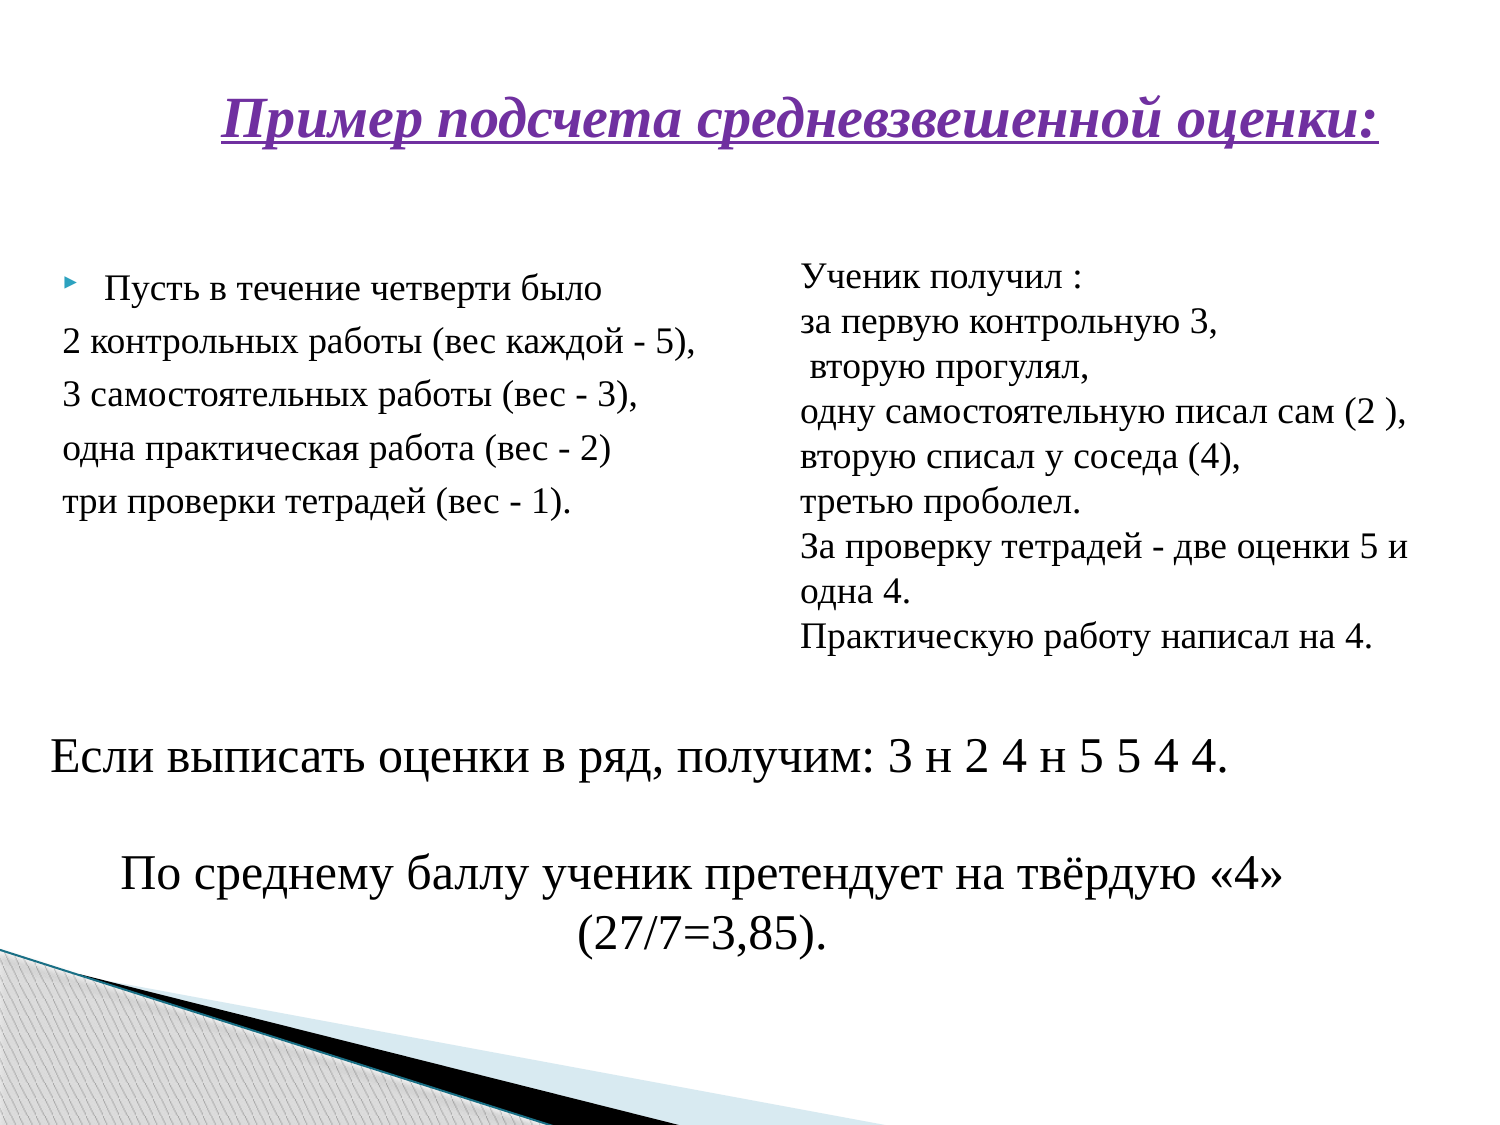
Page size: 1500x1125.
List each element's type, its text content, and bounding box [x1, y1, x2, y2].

title Пример подсчета средневзвешенной оценки: [206, 113, 1500, 185]
text_box Если выписать оценки в ряд, получим: 3 н 2 4 н 5 5 4 4. [35, 714, 1465, 835]
text_box По среднему баллу ученик претендует на твёрдую «4» (27/7=3,85). [46, 831, 1358, 967]
list Пусть в течение четверти было 2 контрольных работы (вес каждой - 5), 3 самостоятельных работы (вес - 3), одна практическая работа (вес - 2) три проверки тетрадей (вес - 1). [29, 255, 786, 776]
text_box Ученик получил : за первую контрольную 3, вторую прогулял, одну самостоятельную писал сам (2 ), вторую списал у соседа (4), третью проболел. За проверку тетрадей - две оценки 5 и одна 4. Практическую работу написал на 4. [785, 243, 1500, 664]
